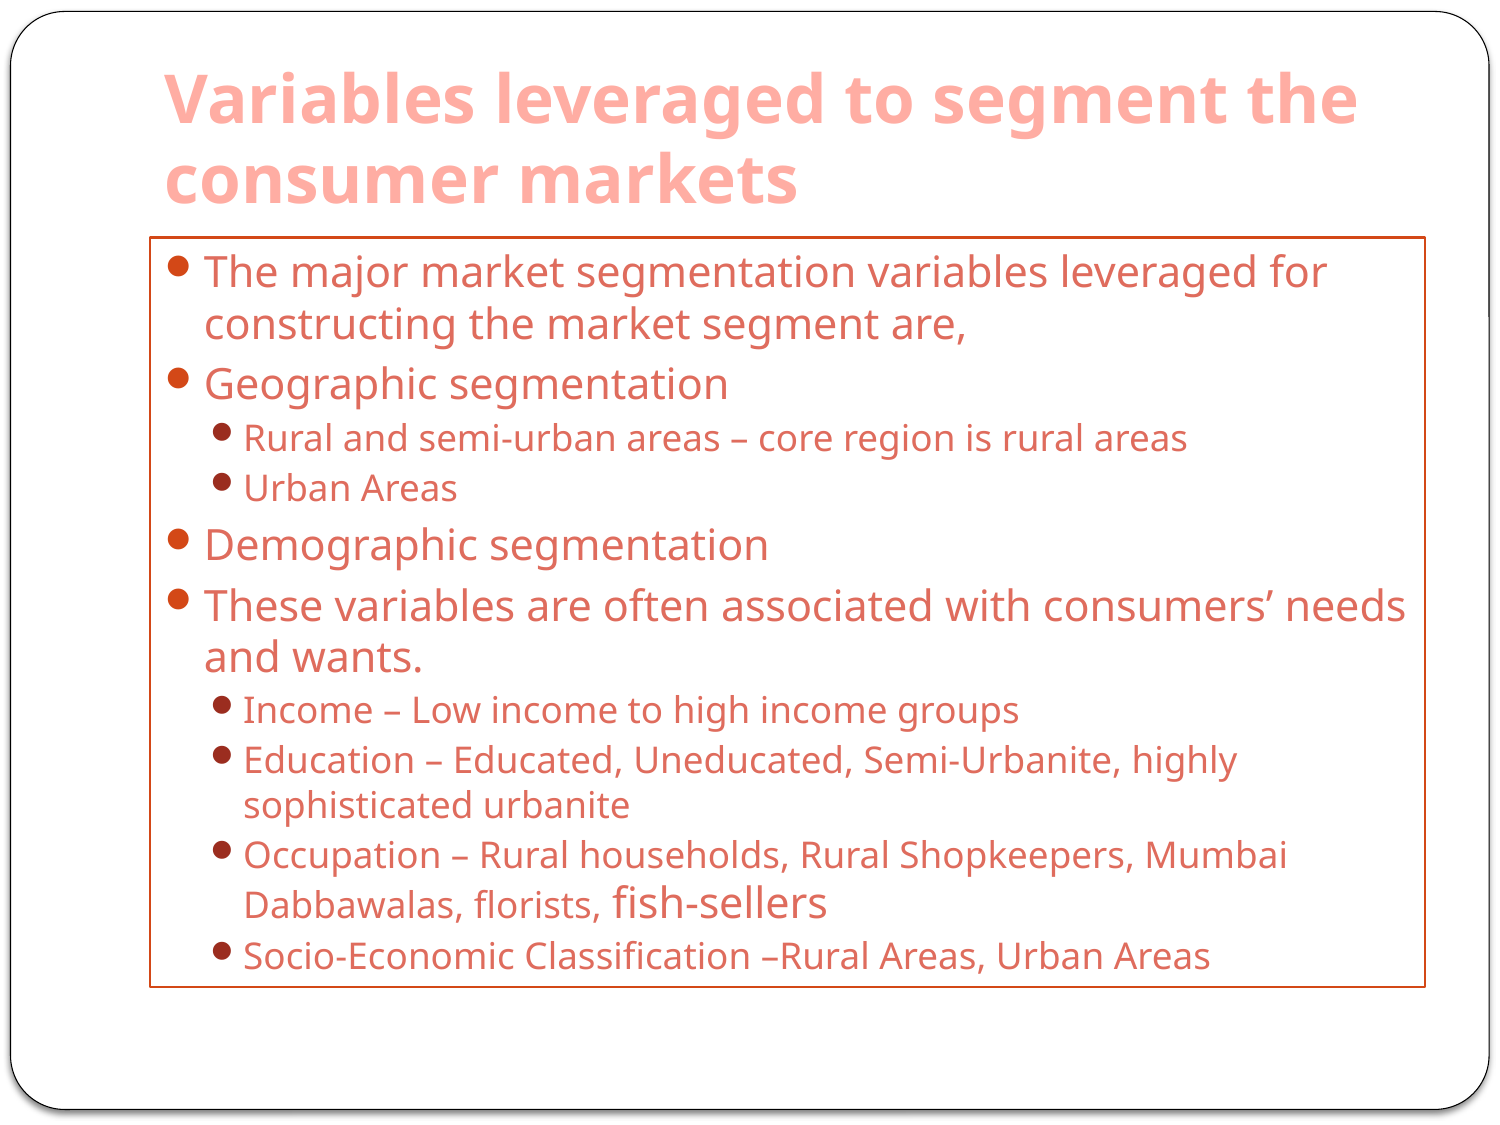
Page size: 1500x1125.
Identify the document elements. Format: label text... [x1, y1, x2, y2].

list The major market segmentation variables leveraged for constructing the market segment are, Geographic segmentation Rural and semi-urban areas – core region is rural areas Urban Areas Demographic segmentation These variables are often associated with consumers’ needs and wants. Income – Low income to high income groups Education – Educated, Uneducated, Semi-Urbanite, highly sophisticated urbanite Occupation – Rural households, Rural Shopkeepers, Mumbai Dabbawalas, florists, fish-sellers Socio-Economic Classification –Rural Areas, Urban Areas [149, 236, 1426, 988]
title Variables leveraged to segment the consumer markets [150, 45, 1425, 233]
